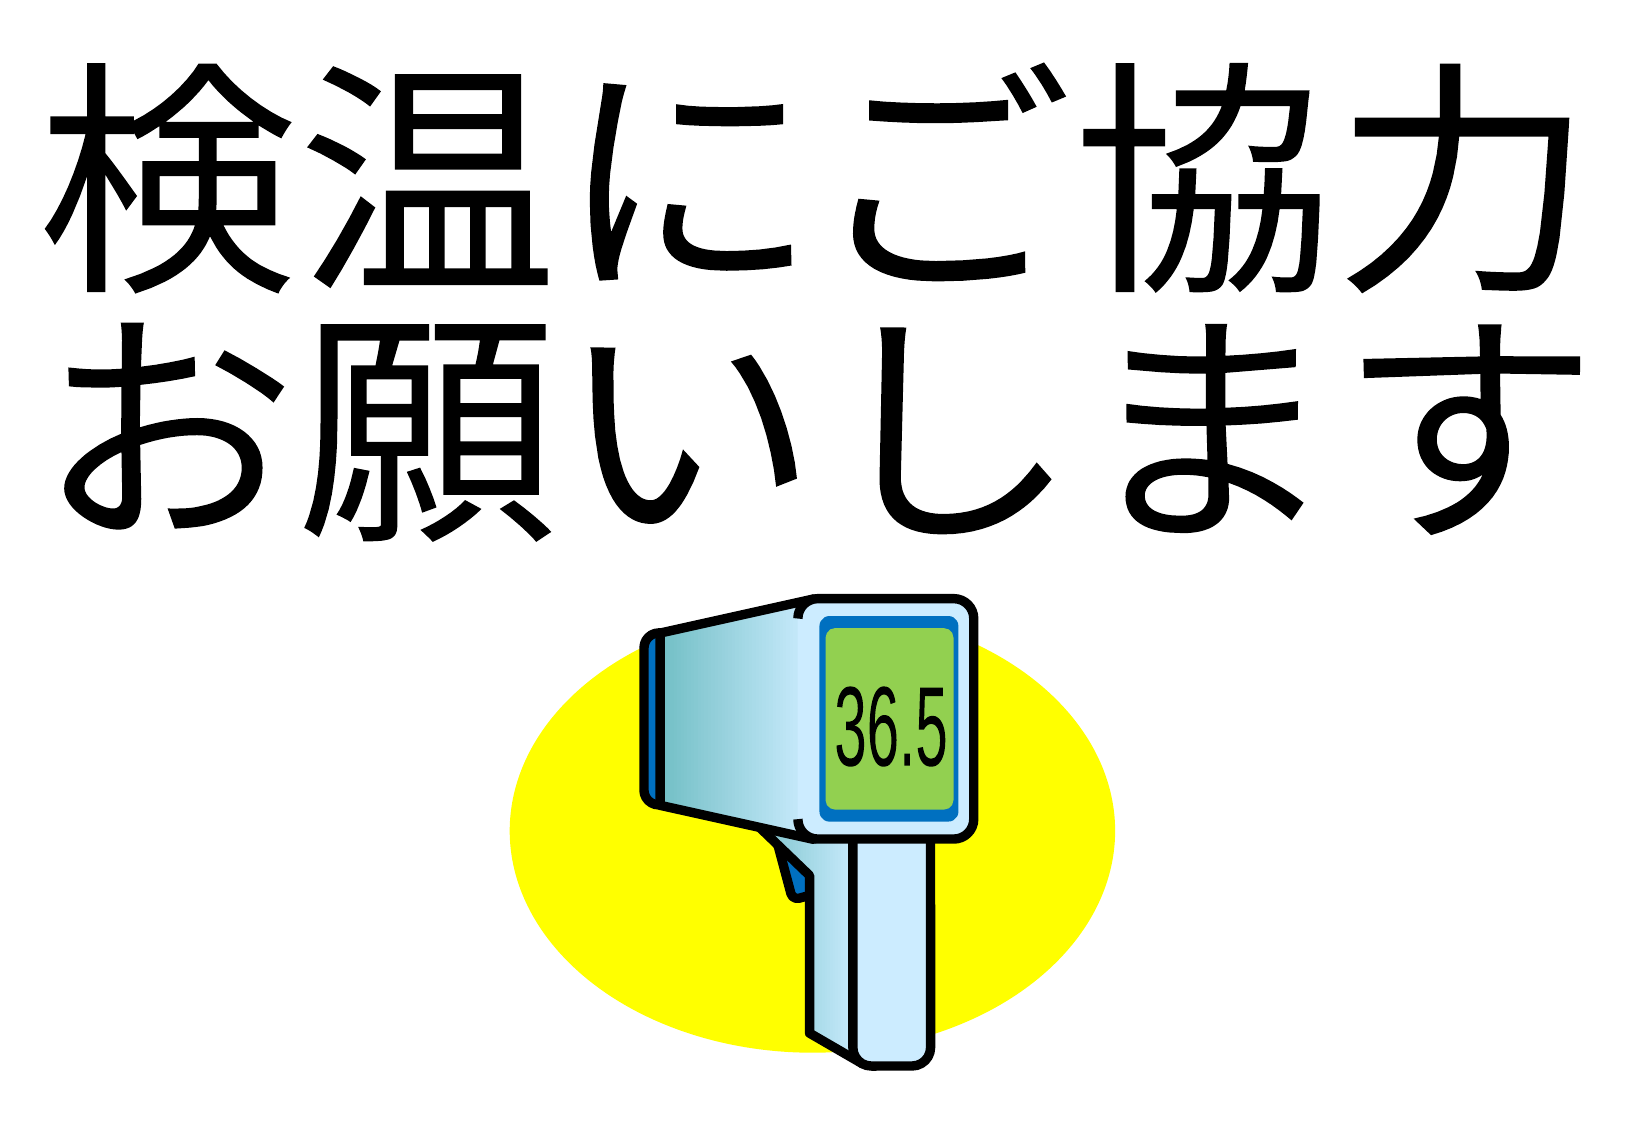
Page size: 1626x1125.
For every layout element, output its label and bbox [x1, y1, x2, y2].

text_box [509, 598, 1116, 1067]
